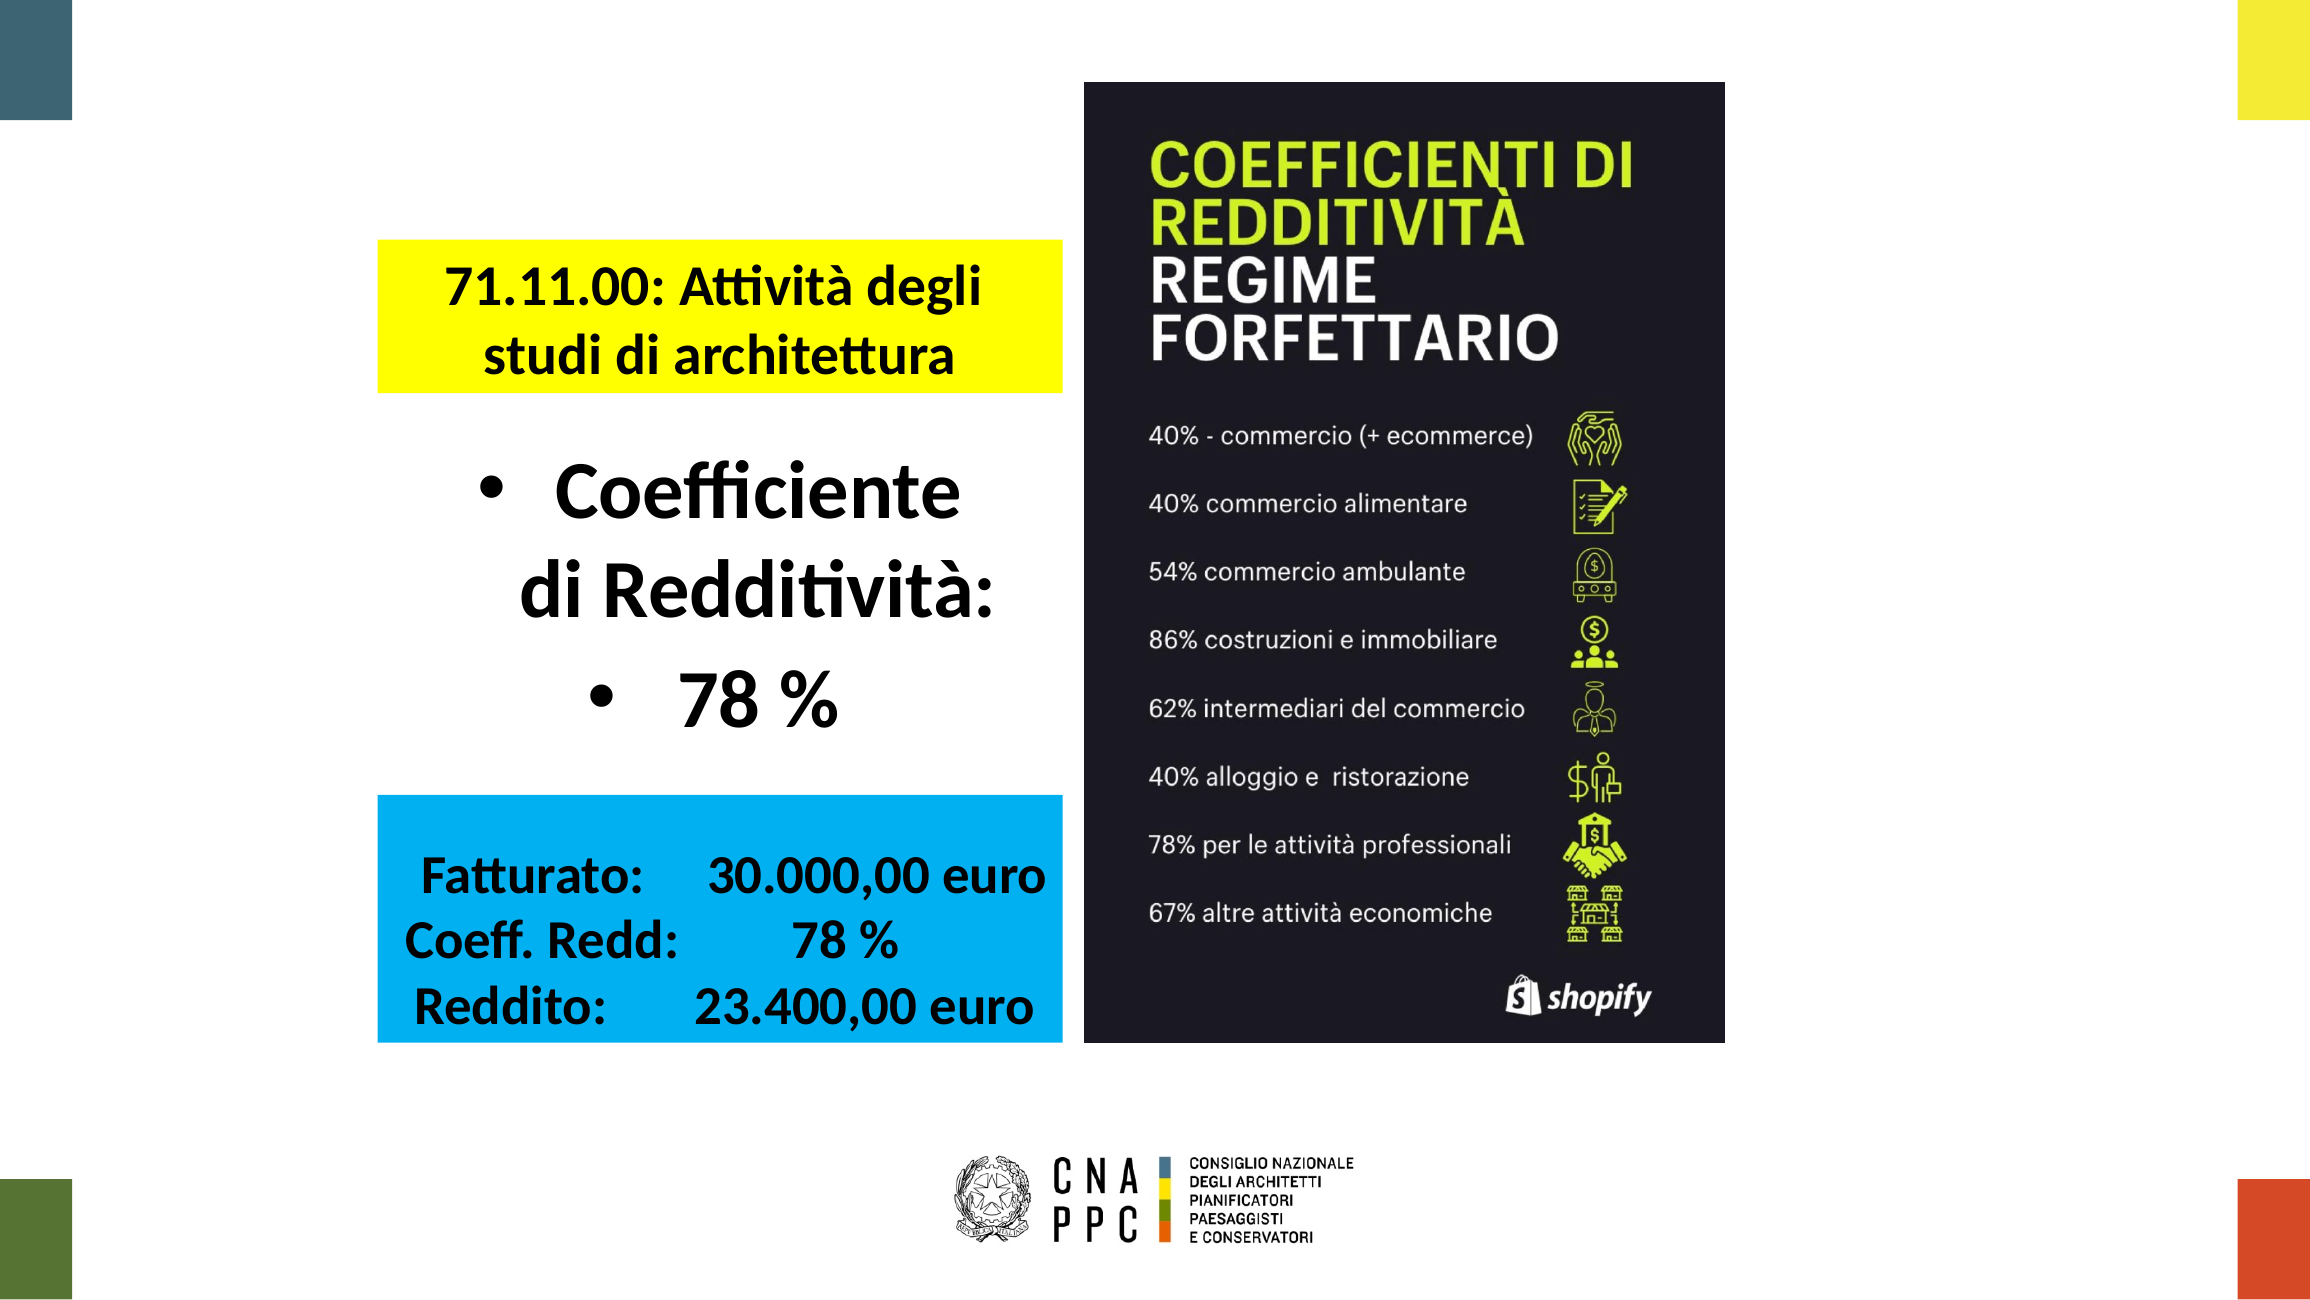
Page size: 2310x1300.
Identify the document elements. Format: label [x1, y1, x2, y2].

picture [938, 1141, 1371, 1260]
picture [1083, 82, 1725, 1044]
text_box [0, 0, 2310, 1300]
